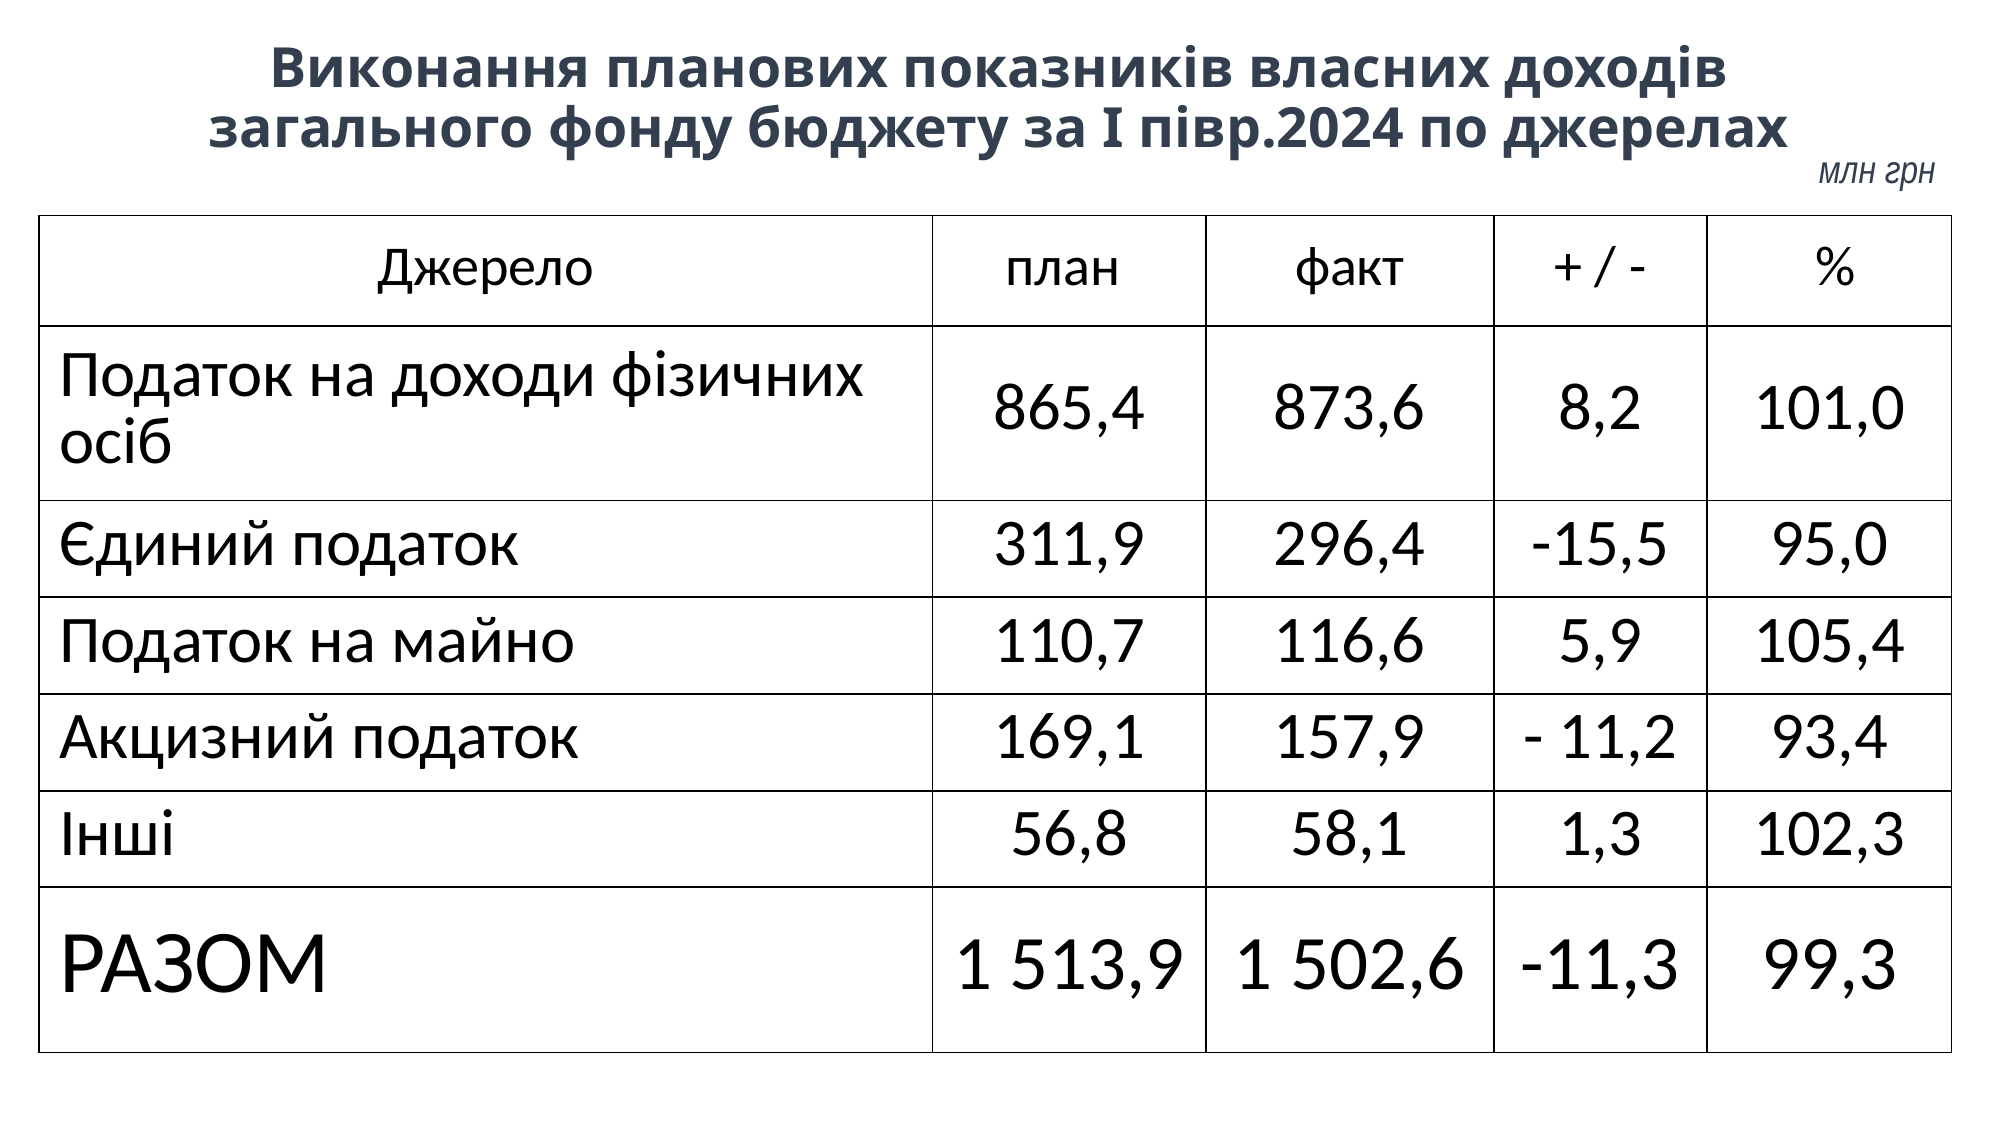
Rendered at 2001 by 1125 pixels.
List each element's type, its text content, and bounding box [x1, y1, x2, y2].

table_cell 110,7 [933, 598, 1205, 693]
table_cell 95,0 [1708, 501, 1951, 596]
table_cell 296,4 [1207, 501, 1493, 596]
table_cell 56,8 [933, 792, 1205, 886]
table_cell 58,1 [1207, 792, 1493, 886]
table_cell 99,3 [1708, 888, 1951, 1052]
table_header план [933, 216, 1205, 325]
table_cell 102,3 [1708, 792, 1951, 886]
table_cell РАЗОМ [40, 888, 932, 1052]
table_header % [1708, 216, 1951, 325]
table_cell 101,0 [1708, 327, 1951, 500]
table_cell 157,9 [1207, 695, 1493, 790]
table_header Джерело [40, 216, 932, 325]
table_cell Акцизний податок [40, 695, 932, 790]
table_cell 8,2 [1495, 327, 1706, 500]
table_cell -15,5 [1495, 501, 1706, 596]
table_cell Податок на доходи фізичних осіб [40, 327, 932, 500]
table_cell 169,1 [933, 695, 1205, 790]
table_cell - 11,2 [1495, 695, 1706, 790]
table_cell -11,3 [1495, 888, 1706, 1052]
table_cell 865,4 [933, 327, 1205, 500]
text_box млн грн [1803, 137, 1951, 199]
table_cell Інші [40, 792, 932, 886]
table_cell 873,6 [1207, 327, 1493, 500]
table_cell 1 513,9 [933, 888, 1205, 1052]
table_cell 116,6 [1207, 598, 1493, 693]
table_cell 5,9 [1495, 598, 1706, 693]
table_cell 1 502,6 [1207, 888, 1493, 1052]
table_header факт [1207, 216, 1493, 325]
table_cell 311,9 [933, 501, 1205, 596]
table_cell Податок на майно [40, 598, 932, 693]
table_cell Єдиний податок [40, 501, 932, 596]
table_header + / - [1495, 216, 1706, 325]
table_cell 105,4 [1708, 598, 1951, 693]
title Виконання планових показників власних доходів загального фонду бюджету за І півр.2024 по джерелах [23, 26, 1977, 172]
table_cell 93,4 [1708, 695, 1951, 790]
table_cell 1,3 [1495, 792, 1706, 886]
